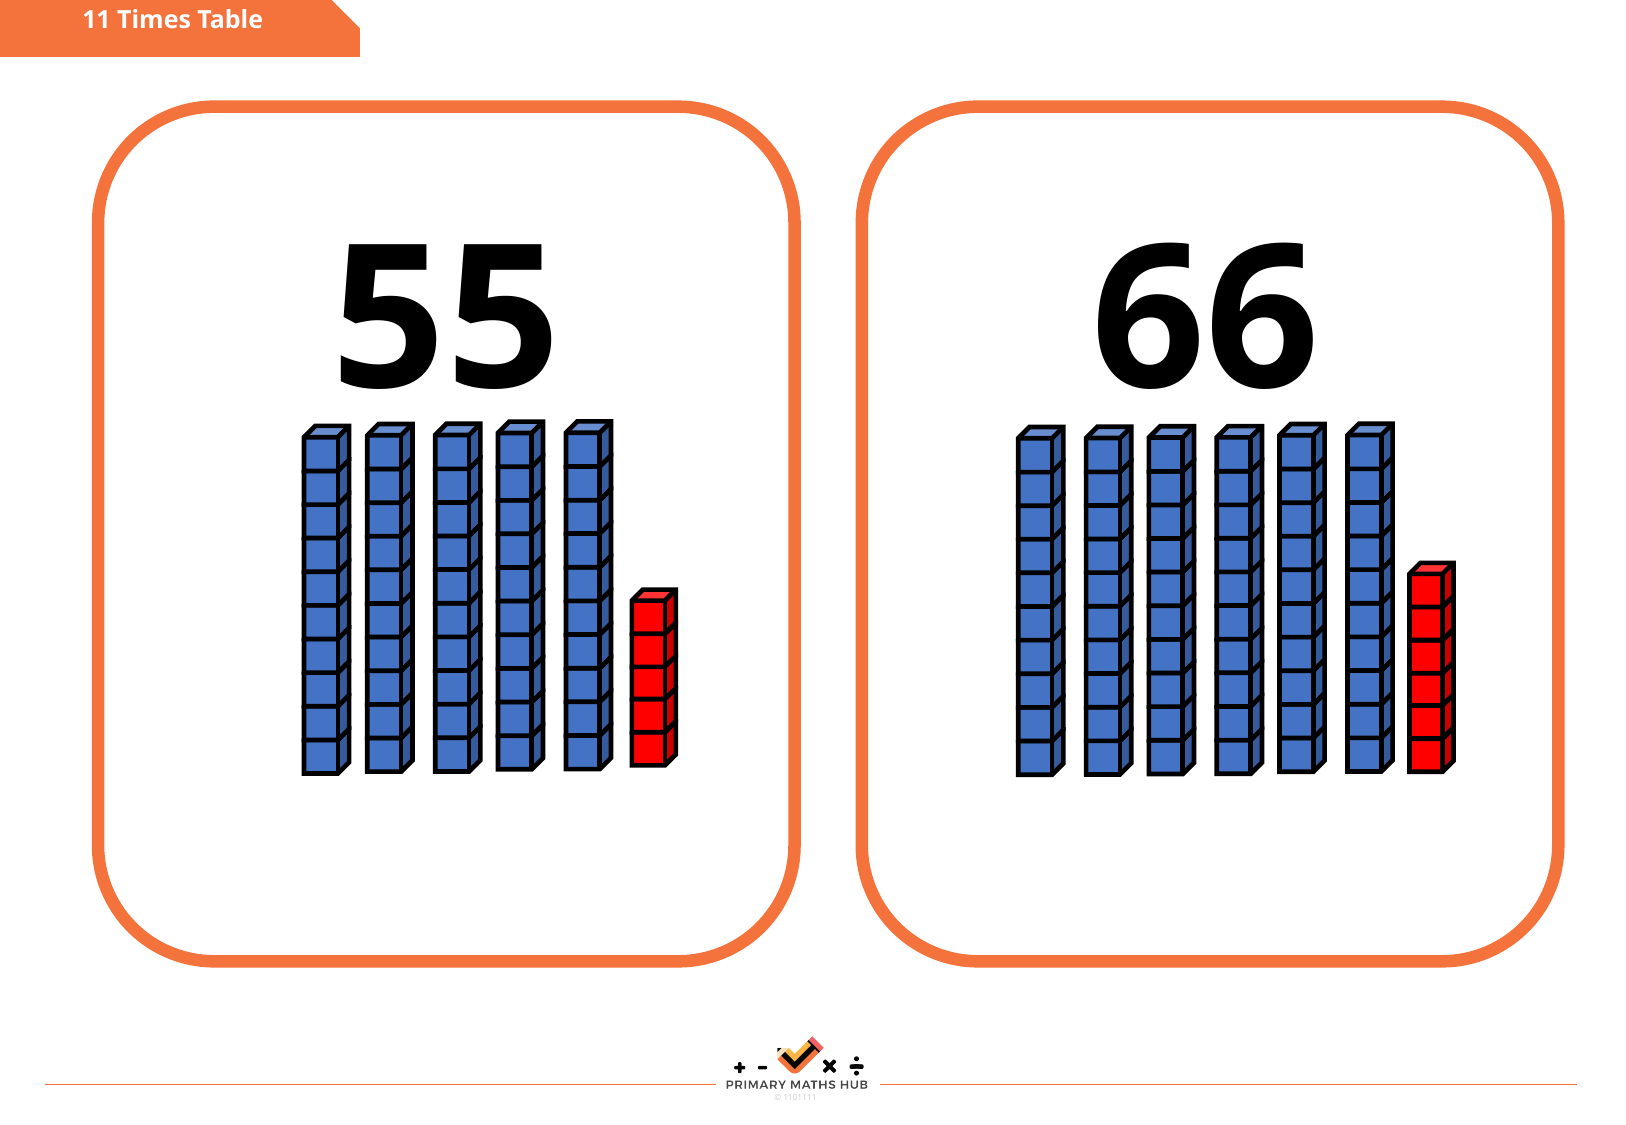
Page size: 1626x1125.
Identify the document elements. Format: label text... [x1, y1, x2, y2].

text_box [1279, 423, 1325, 772]
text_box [1347, 423, 1393, 772]
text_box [1086, 426, 1132, 775]
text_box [631, 589, 676, 766]
text_box [96, 207, 796, 963]
text_box [105, 105, 788, 179]
text_box © 1101111 [720, 1084, 870, 1110]
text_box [565, 421, 612, 770]
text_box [1148, 426, 1195, 774]
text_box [497, 421, 544, 770]
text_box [1409, 562, 1454, 772]
picture [722, 1034, 872, 1094]
text_box 66 [857, 179, 1554, 435]
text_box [1018, 426, 1064, 775]
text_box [367, 423, 413, 772]
text_box [860, 187, 1560, 963]
text_box [869, 105, 1551, 179]
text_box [435, 423, 481, 772]
text_box 55 [98, 179, 795, 435]
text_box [1216, 426, 1262, 774]
text_box 11 Times Table [0, 0, 361, 58]
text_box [303, 425, 350, 774]
